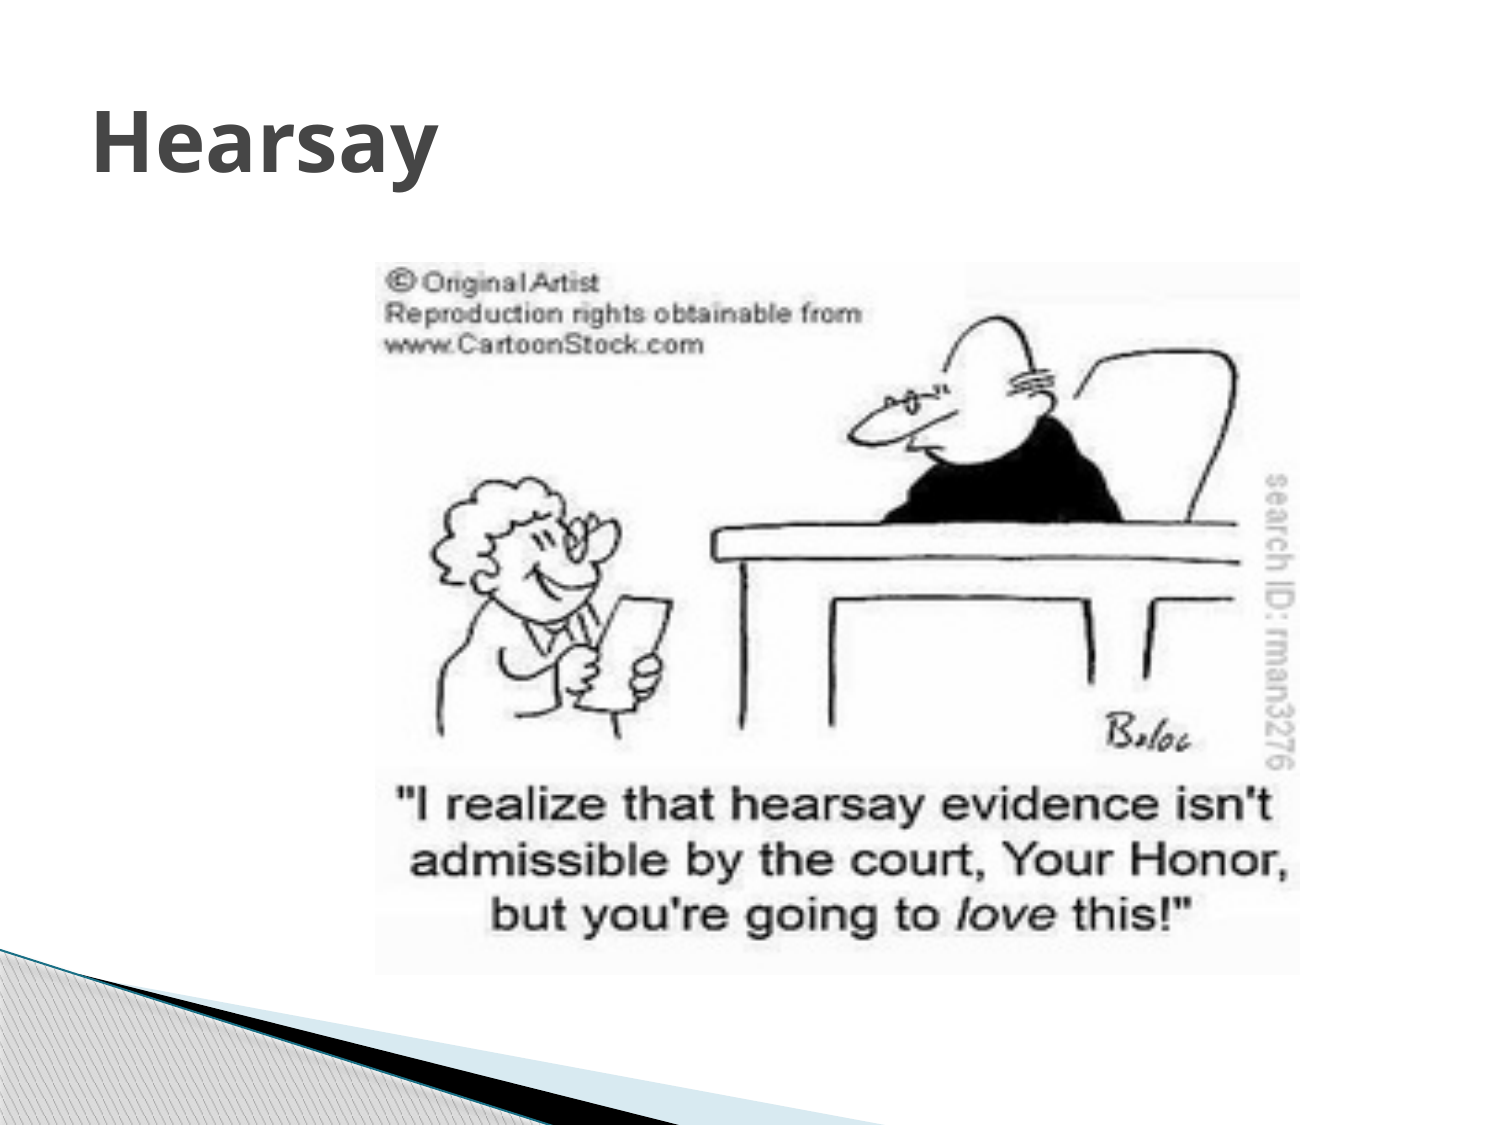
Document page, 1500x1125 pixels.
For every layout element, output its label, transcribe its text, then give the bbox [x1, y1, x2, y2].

title Hearsay [75, 45, 1425, 233]
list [374, 262, 1301, 976]
